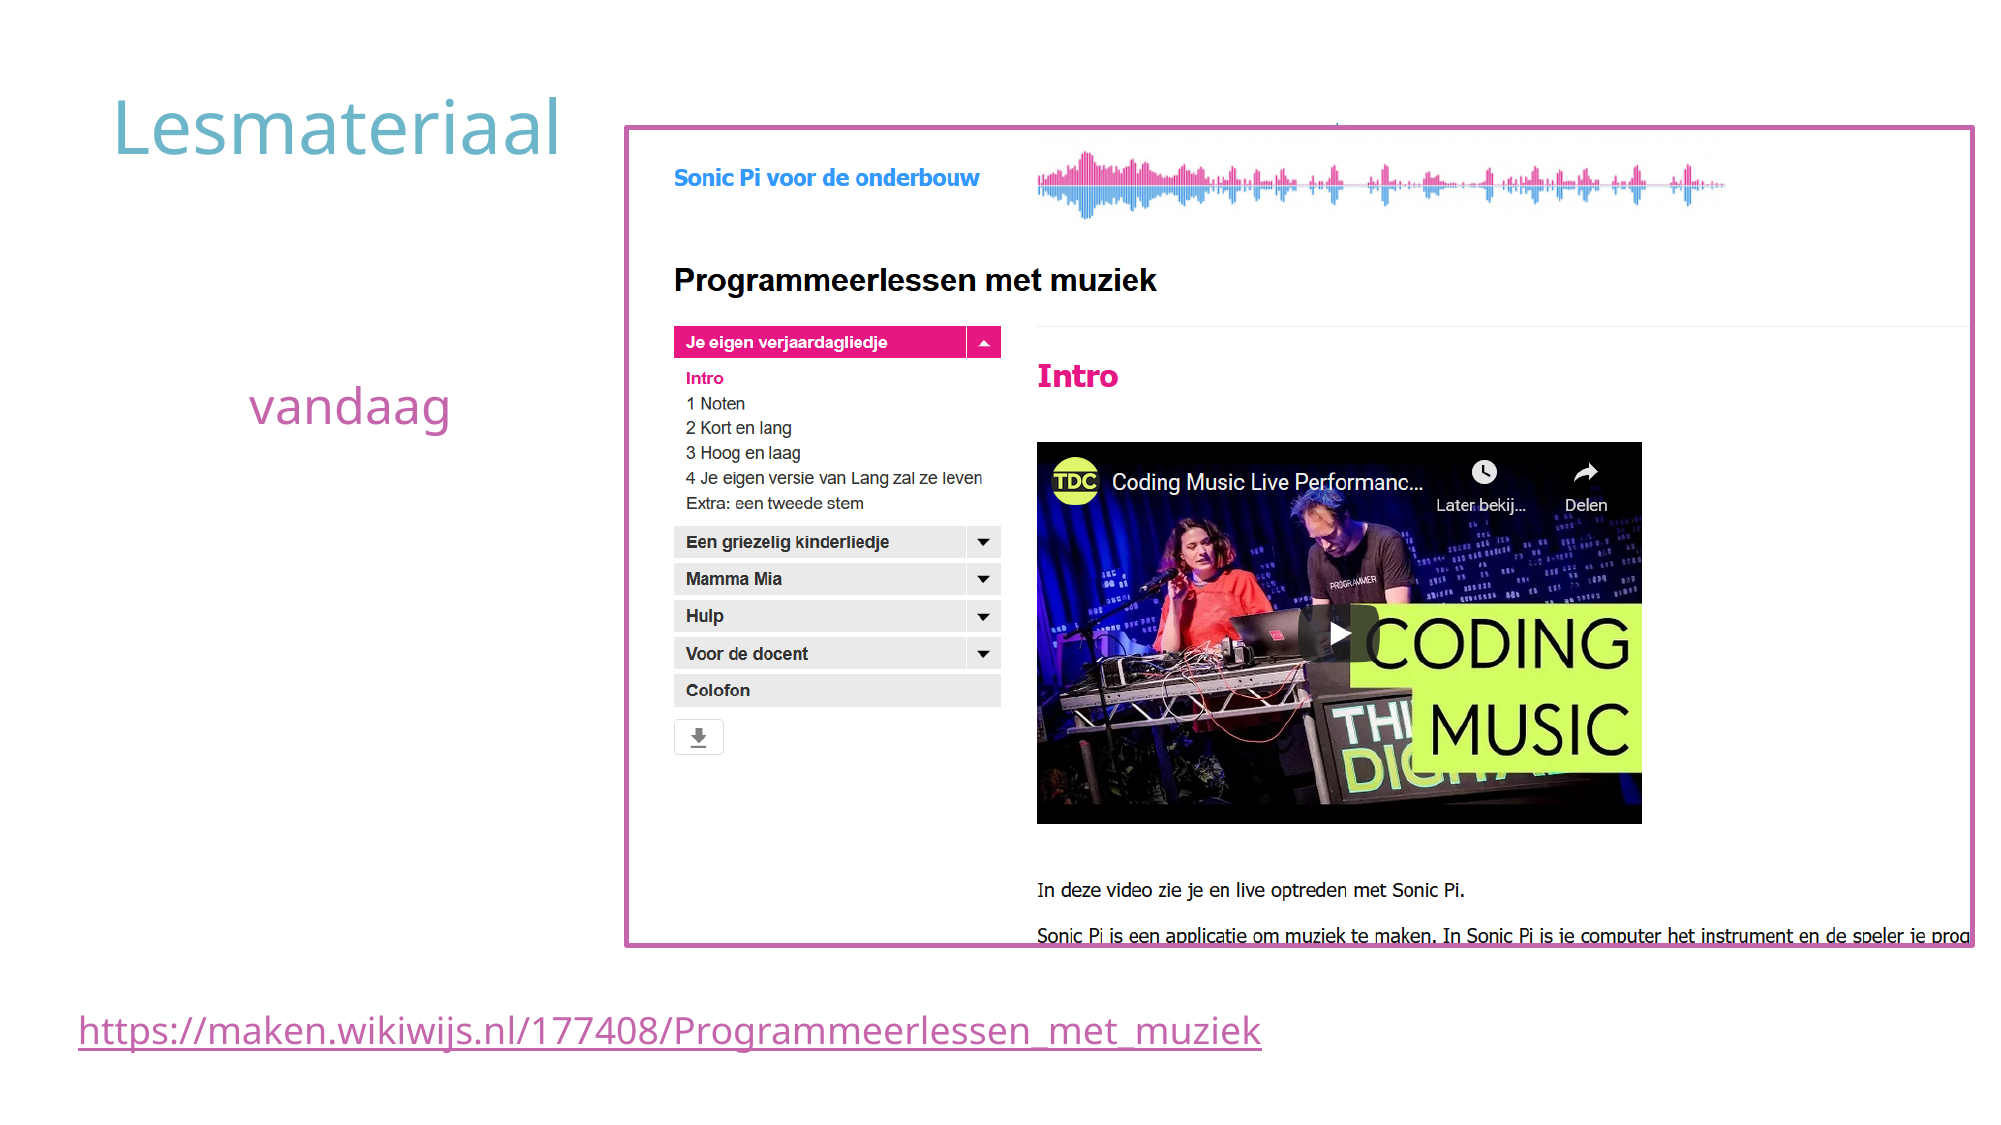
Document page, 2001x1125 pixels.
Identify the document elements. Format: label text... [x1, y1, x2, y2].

text_box Lesmateriaal [96, 82, 617, 204]
picture [1278, 121, 1847, 125]
text_box vandaag [235, 367, 569, 443]
text_box https://maken.wikiwijs.nl/177408/Programmeerlessen_met_muziek [63, 1000, 1831, 1066]
picture [628, 129, 1970, 943]
